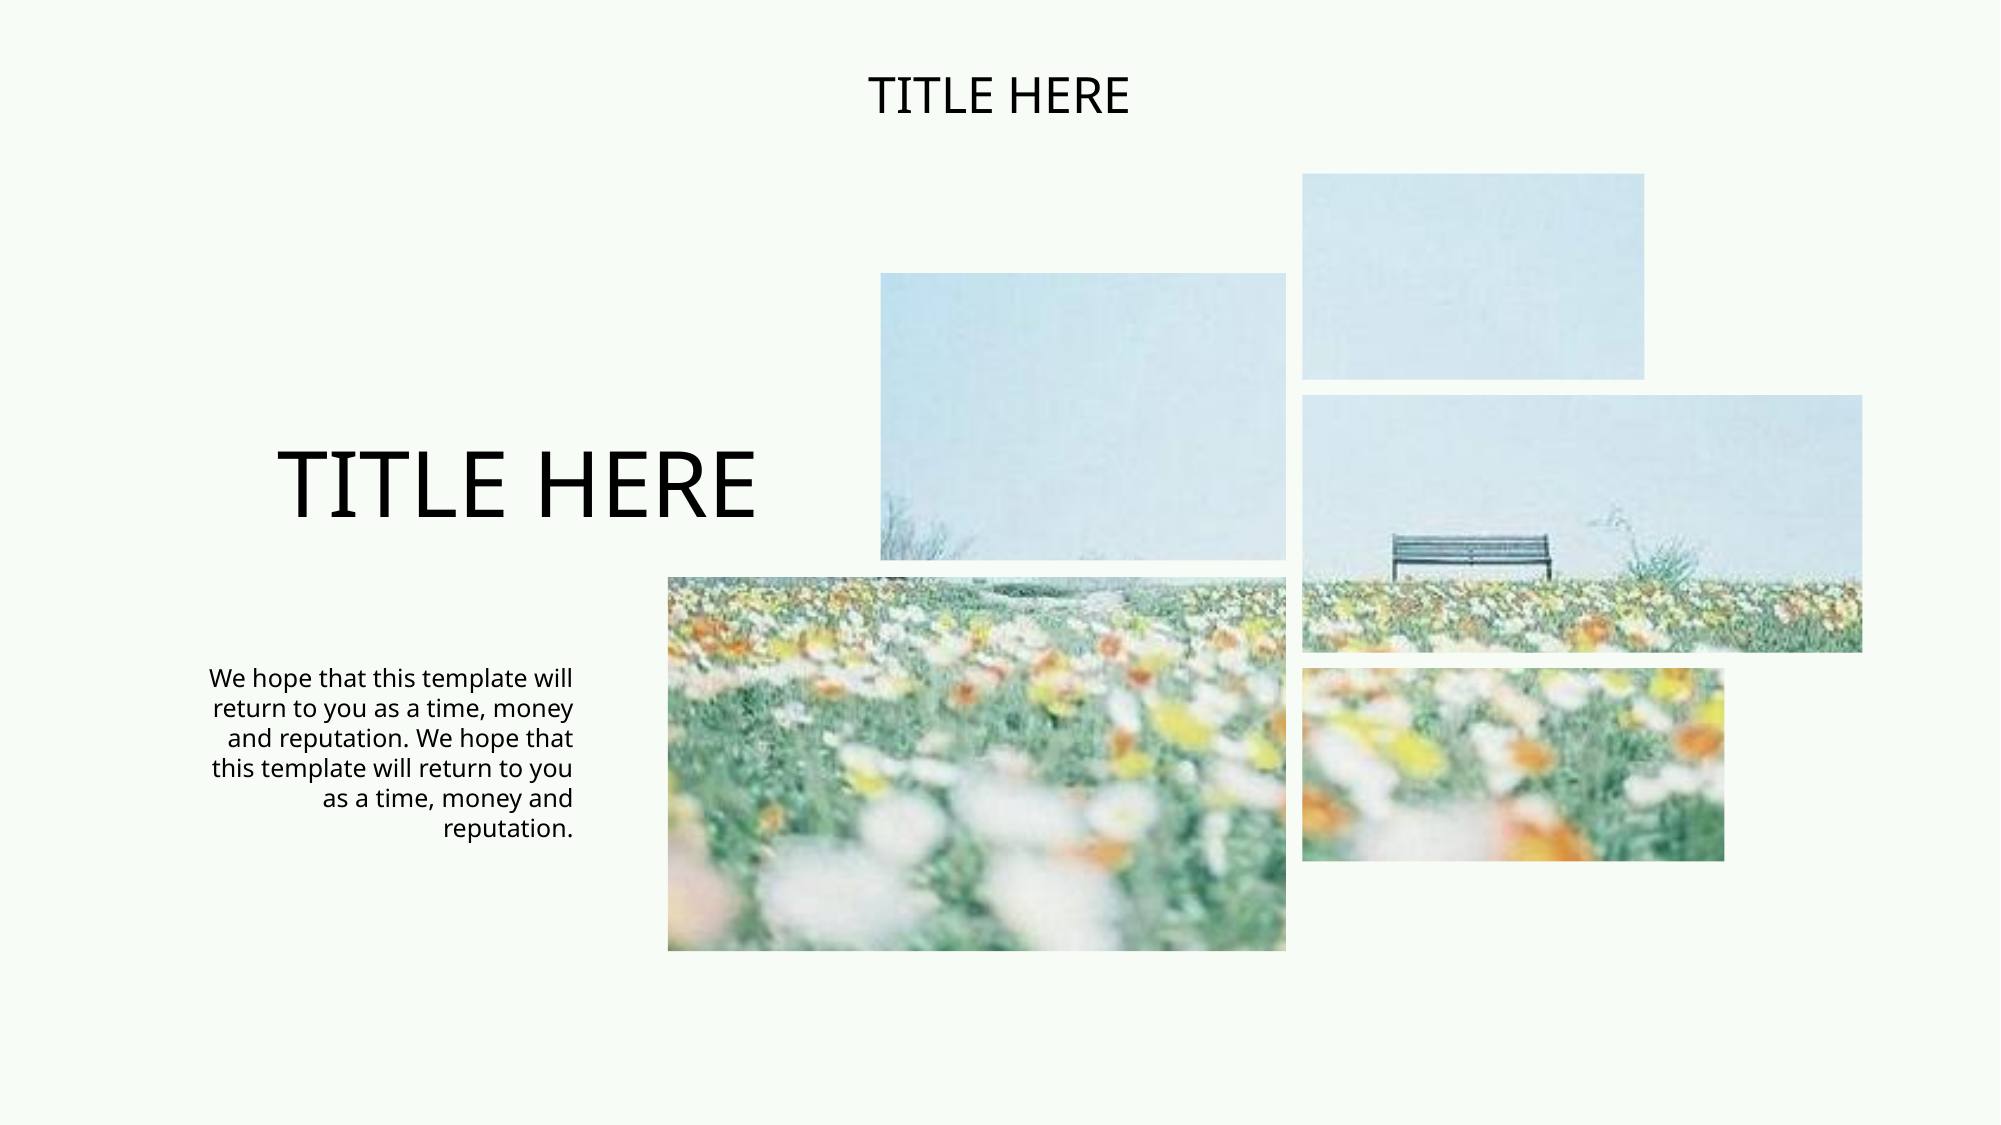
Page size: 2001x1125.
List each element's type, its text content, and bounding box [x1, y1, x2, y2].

text_box We hope that this template will return to you as a time, money and reputation. We hope that this template will return to you as a time, money and reputation. [190, 655, 589, 850]
text_box TITLE HERE [262, 418, 667, 544]
text_box TITLE HERE [478, 33, 1523, 124]
picture [667, 173, 1863, 952]
